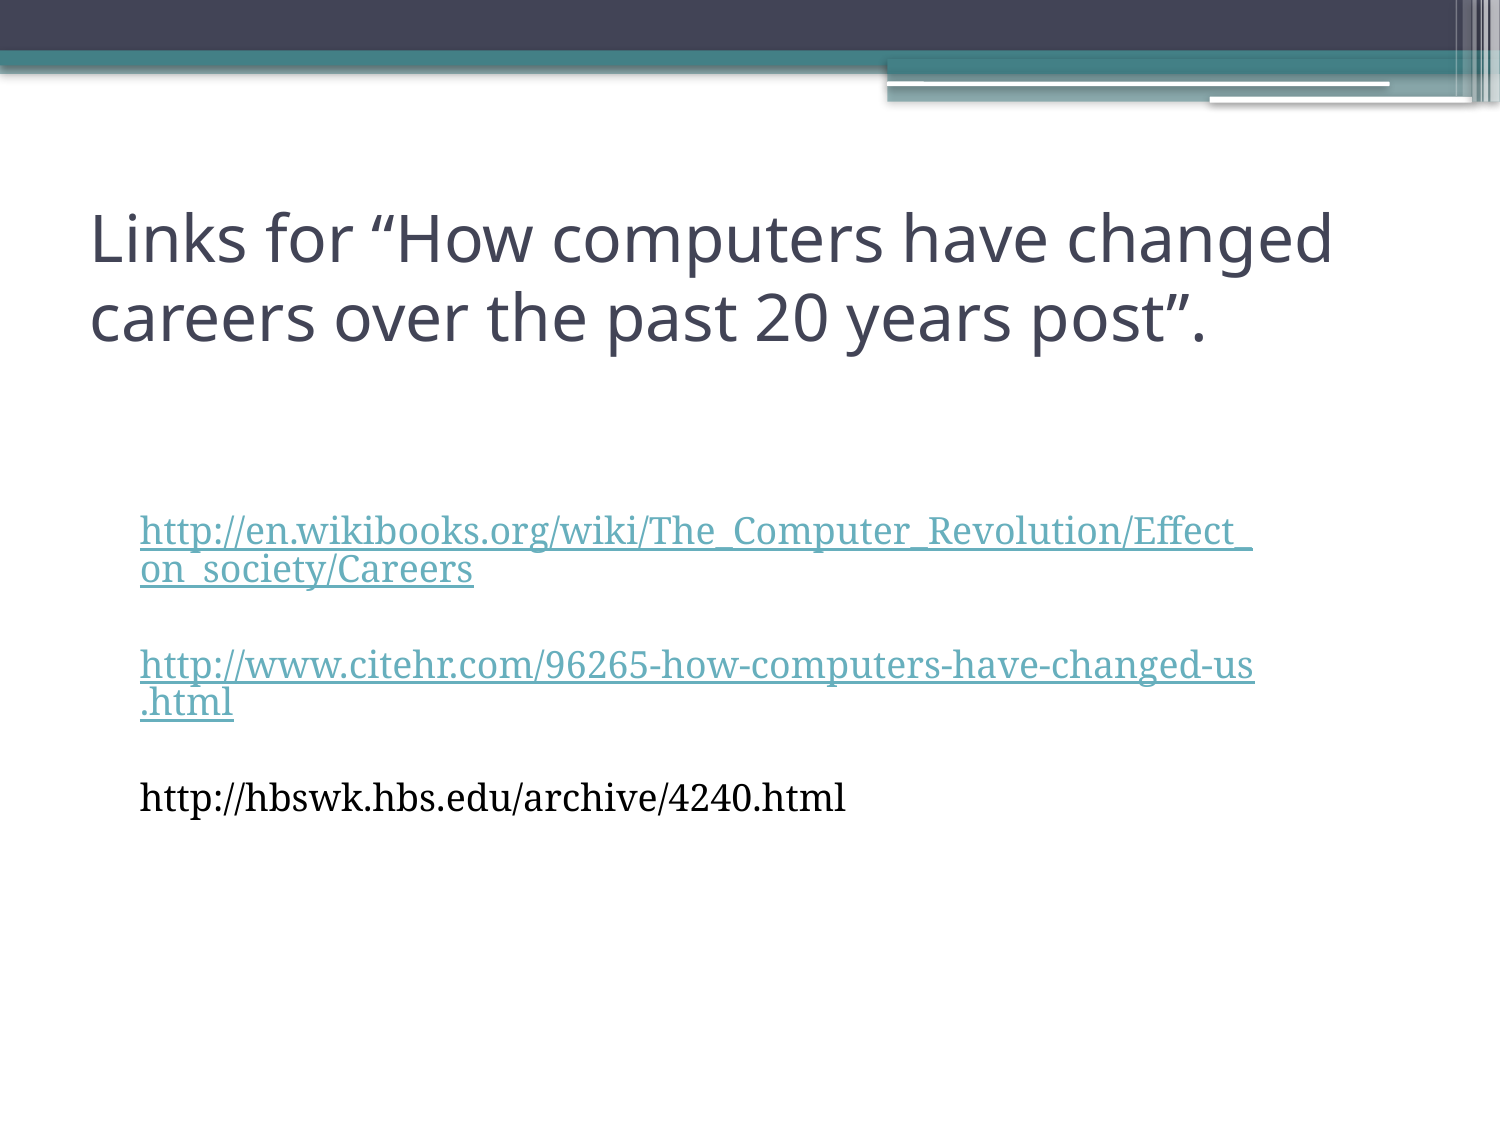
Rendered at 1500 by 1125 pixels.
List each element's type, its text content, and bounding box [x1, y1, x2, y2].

text_box http://en.wikibooks.org/wiki/The_Computer_Revolution/Effect_on_society/Careers http://www.citehr.com/96265-how-computers-have-changed-us.html http://hbswk.hbs.edu/archive/4240.html [125, 499, 1275, 797]
title Links for “How computers have changed careers over the past 20 years post”. [75, 187, 1425, 363]
